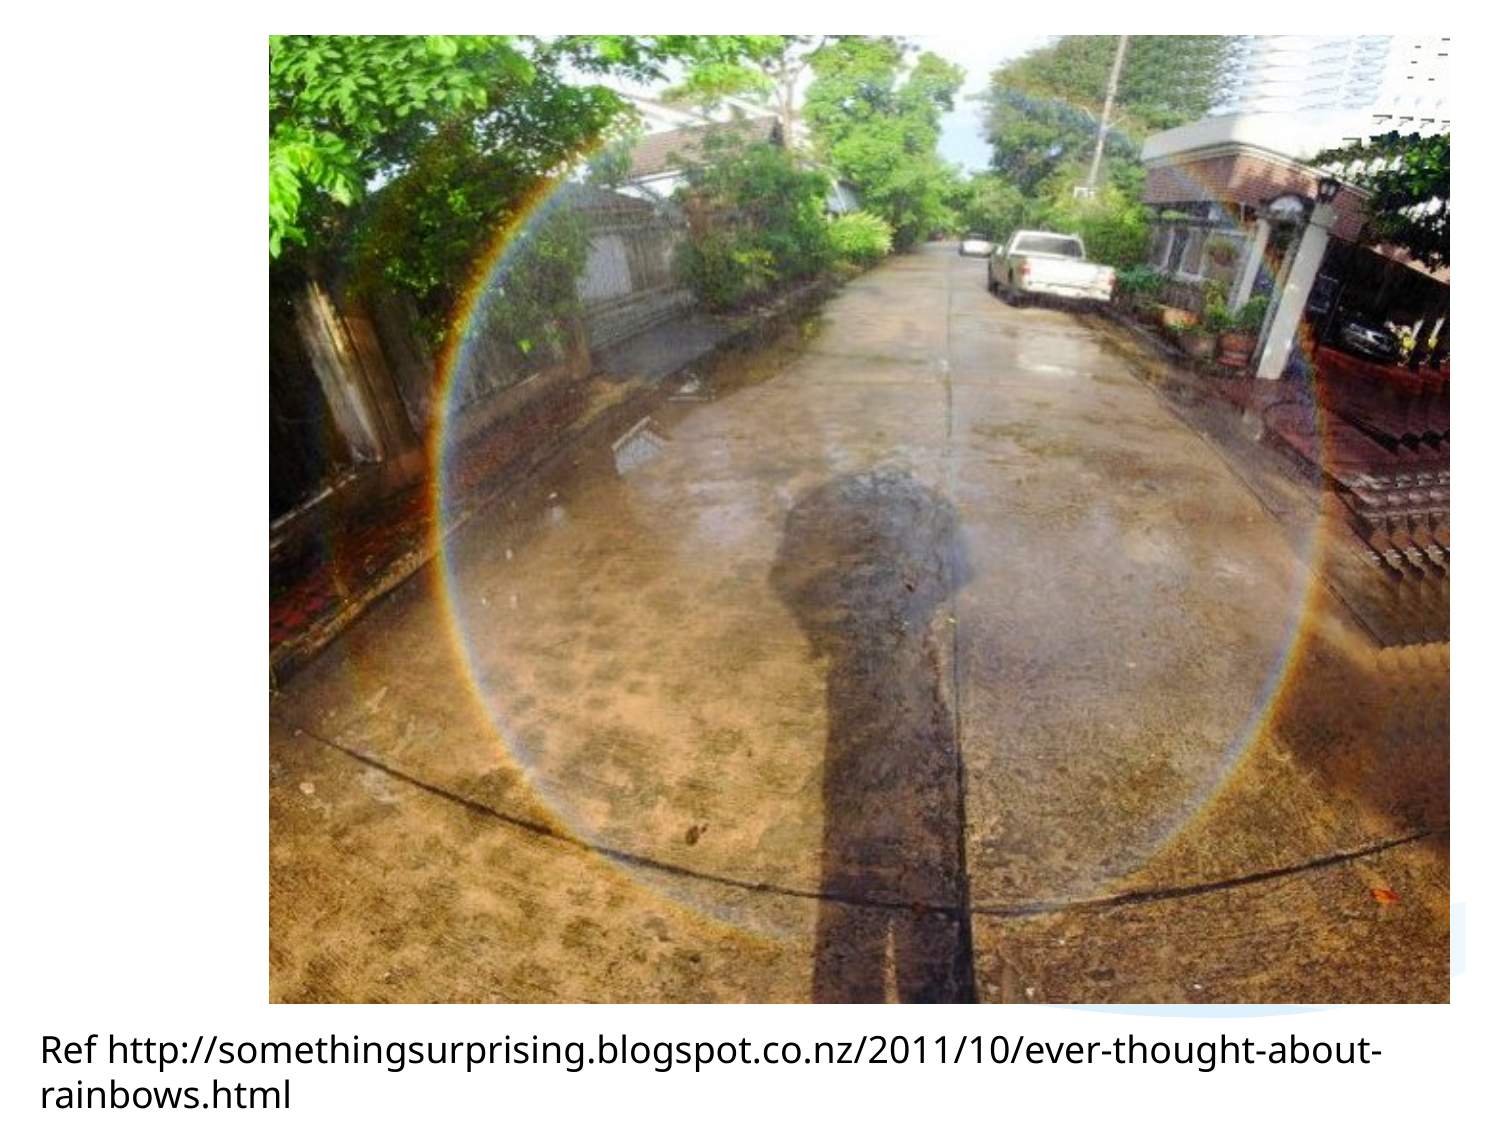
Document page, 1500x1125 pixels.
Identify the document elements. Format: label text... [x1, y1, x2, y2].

picture [269, 35, 1451, 1004]
text_box Ref http://somethingsurprising.blogspot.co.nz/2011/10/ever-thought-about-rainbows.html [24, 1018, 1500, 1124]
